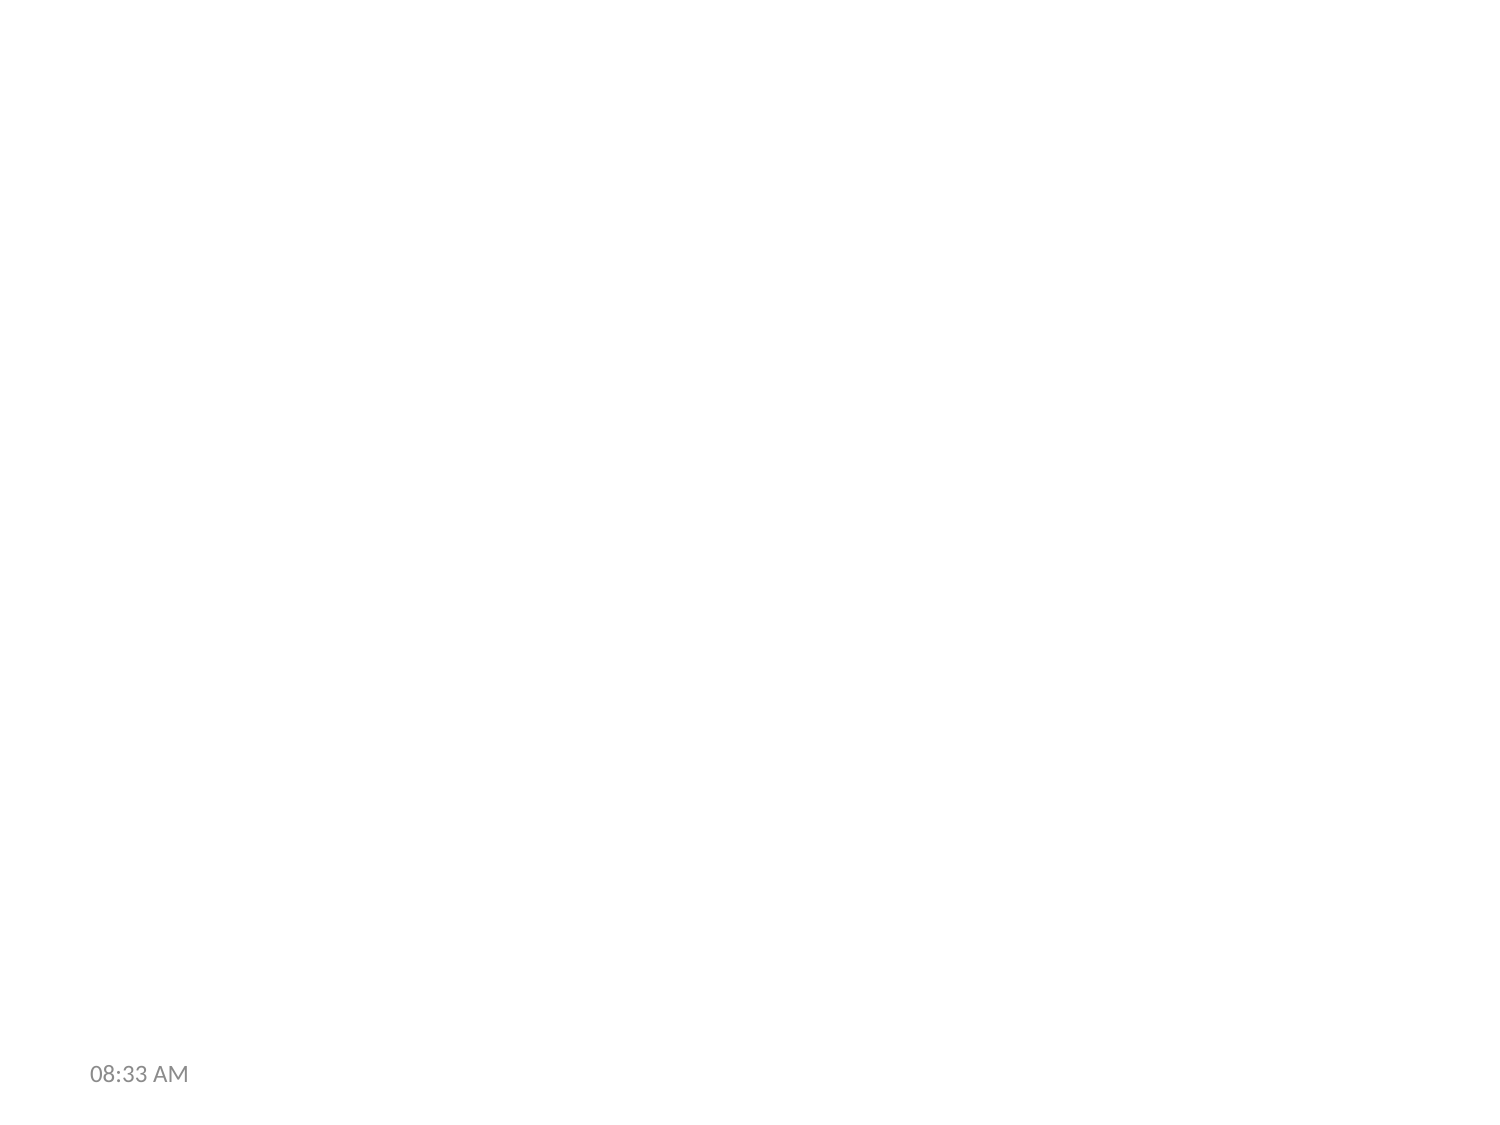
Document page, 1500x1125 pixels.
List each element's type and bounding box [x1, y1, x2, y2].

slide_number [75, 1042, 425, 1103]
